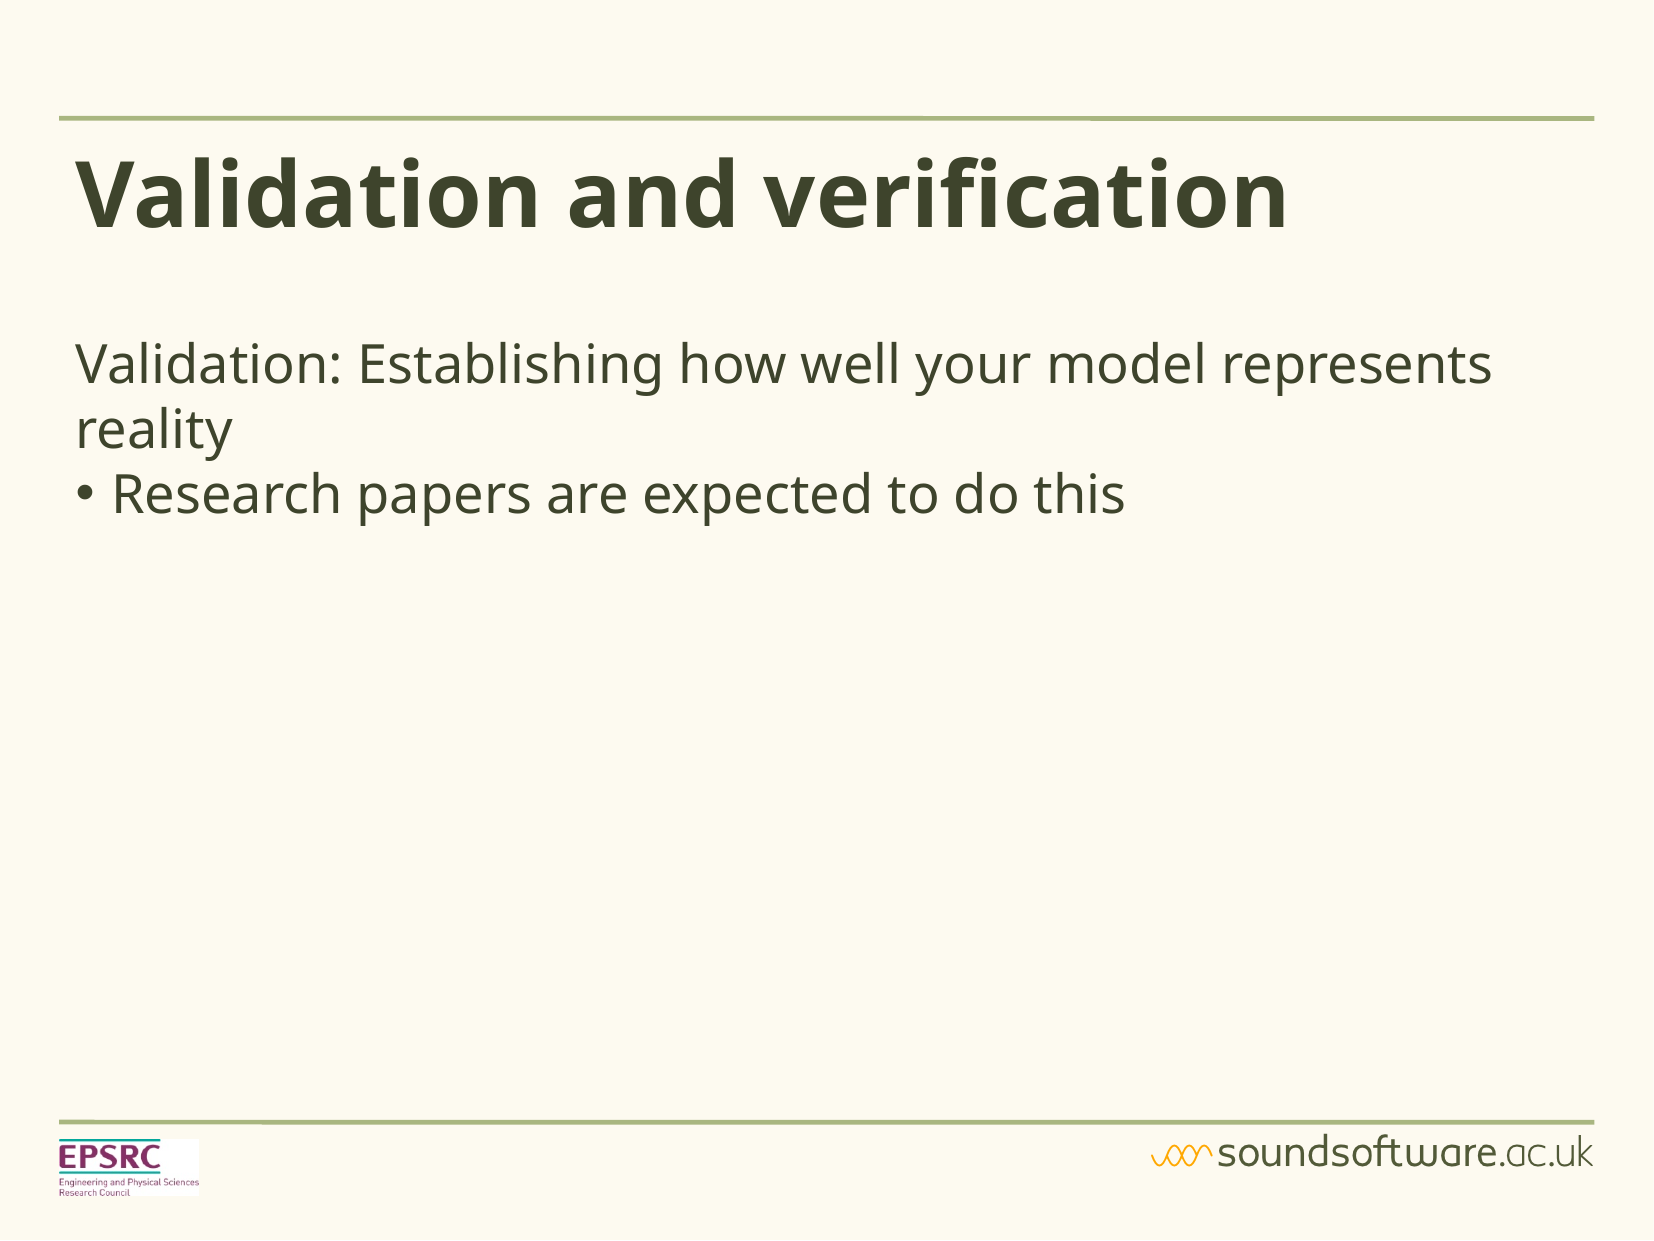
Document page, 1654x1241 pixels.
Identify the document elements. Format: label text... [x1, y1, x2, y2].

picture [1151, 1133, 1593, 1167]
text_box Validation: Establishing how well your model represents reality Research papers are expected to do this [59, 321, 1592, 1138]
picture [59, 1139, 199, 1196]
text_box Validation and verification [59, 118, 1592, 264]
